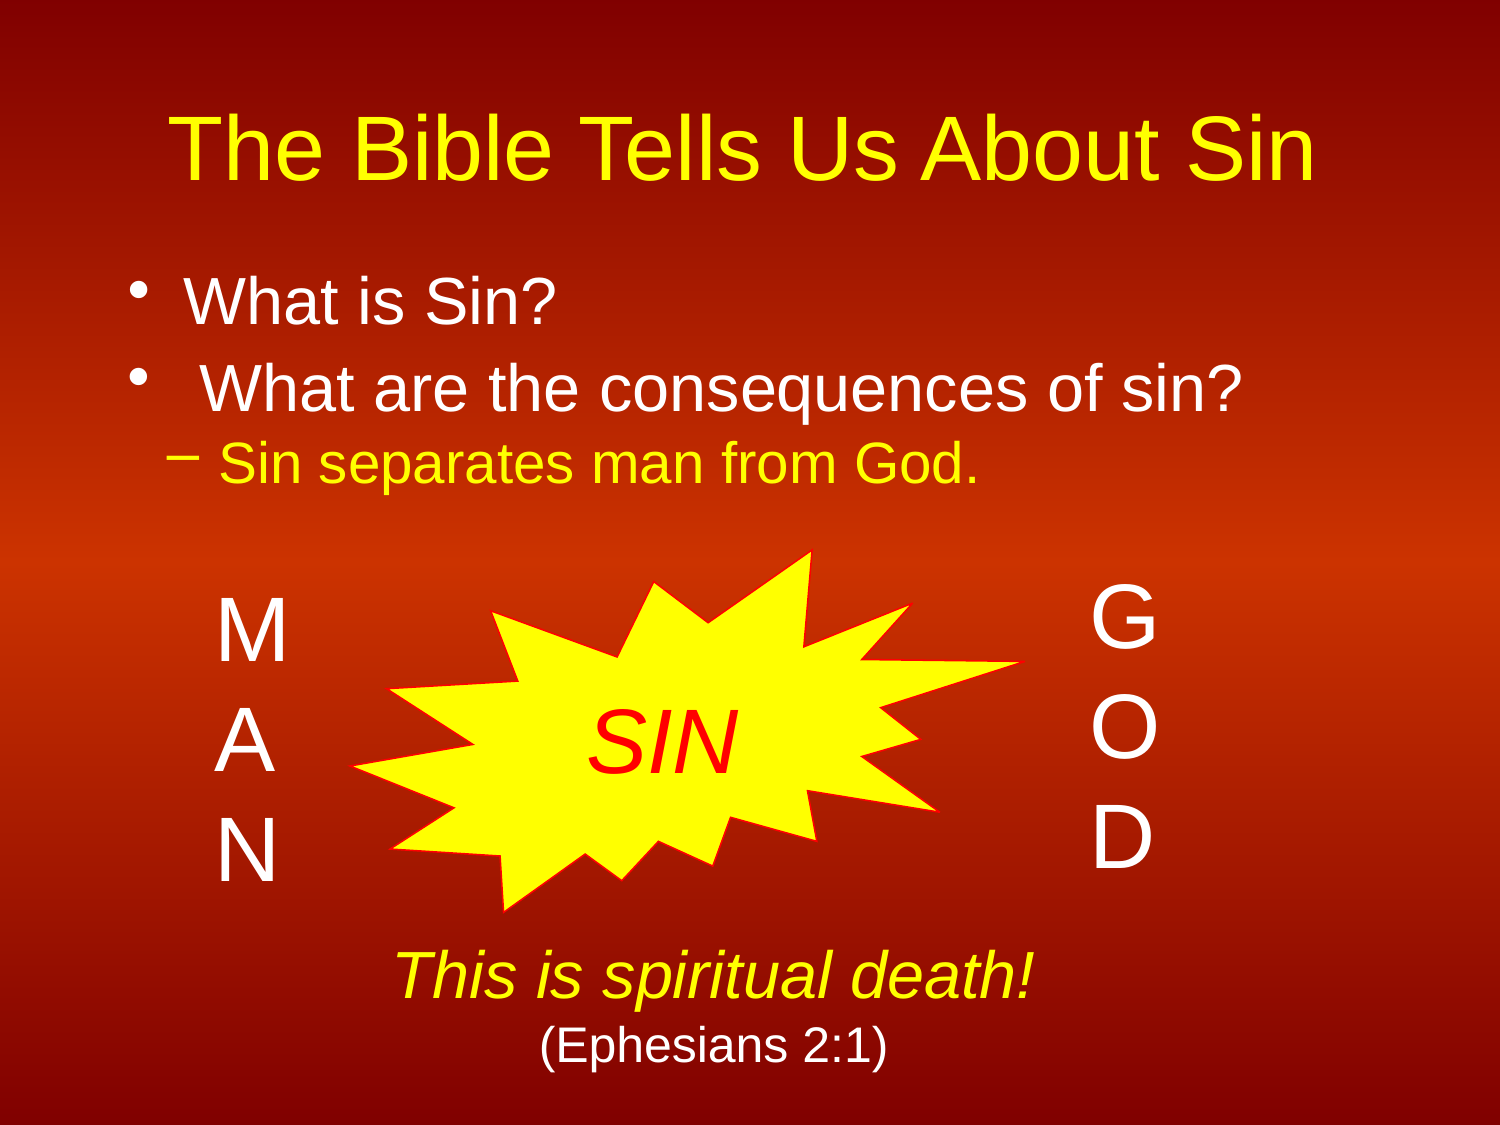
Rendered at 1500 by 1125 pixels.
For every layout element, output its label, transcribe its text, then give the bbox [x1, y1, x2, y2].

text_box SIN [349, 563, 1025, 913]
text_box This is spiritual death! (Ephesians 2:1) [275, 924, 1153, 1080]
text_box M A N [200, 563, 322, 908]
title The Bible Tells Us About Sin [50, 50, 1438, 238]
text_box G O D [1074, 563, 1197, 895]
list What is Sin? [112, 249, 1450, 338]
text_box What are the consequences of sin? Sin separates man from God. [112, 337, 1413, 563]
